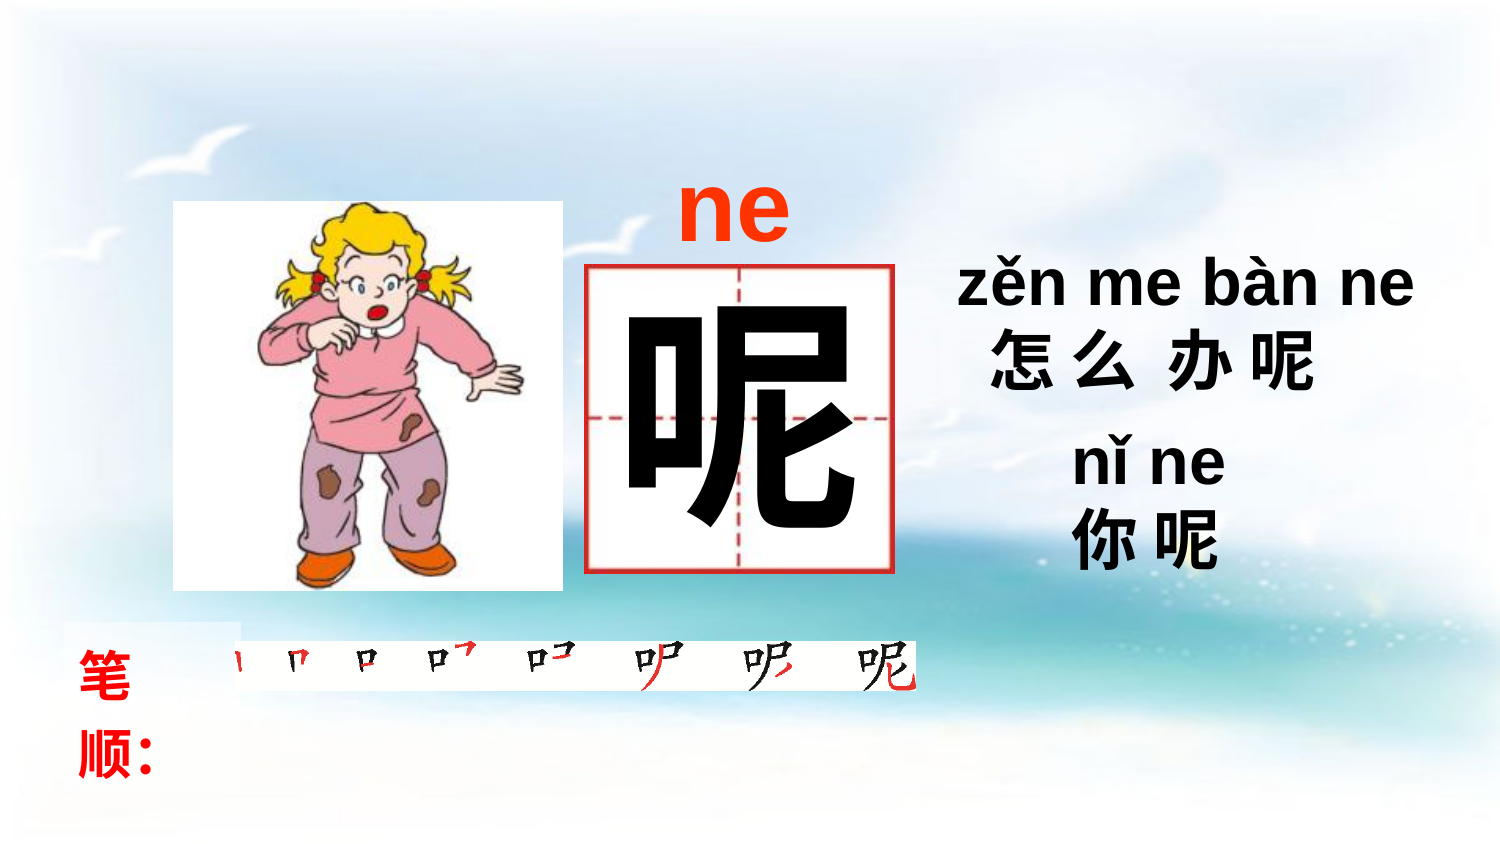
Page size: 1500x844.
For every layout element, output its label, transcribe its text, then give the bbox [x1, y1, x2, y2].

text_box 笔顺： [63, 621, 242, 793]
text_box ne [660, 133, 807, 249]
text_box nǐ ne 你 呢 [1056, 410, 1242, 586]
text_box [584, 250, 895, 575]
text_box zěn me bàn ne 怎 么 办 呢 [942, 231, 1431, 406]
picture [0, 0, 1500, 844]
